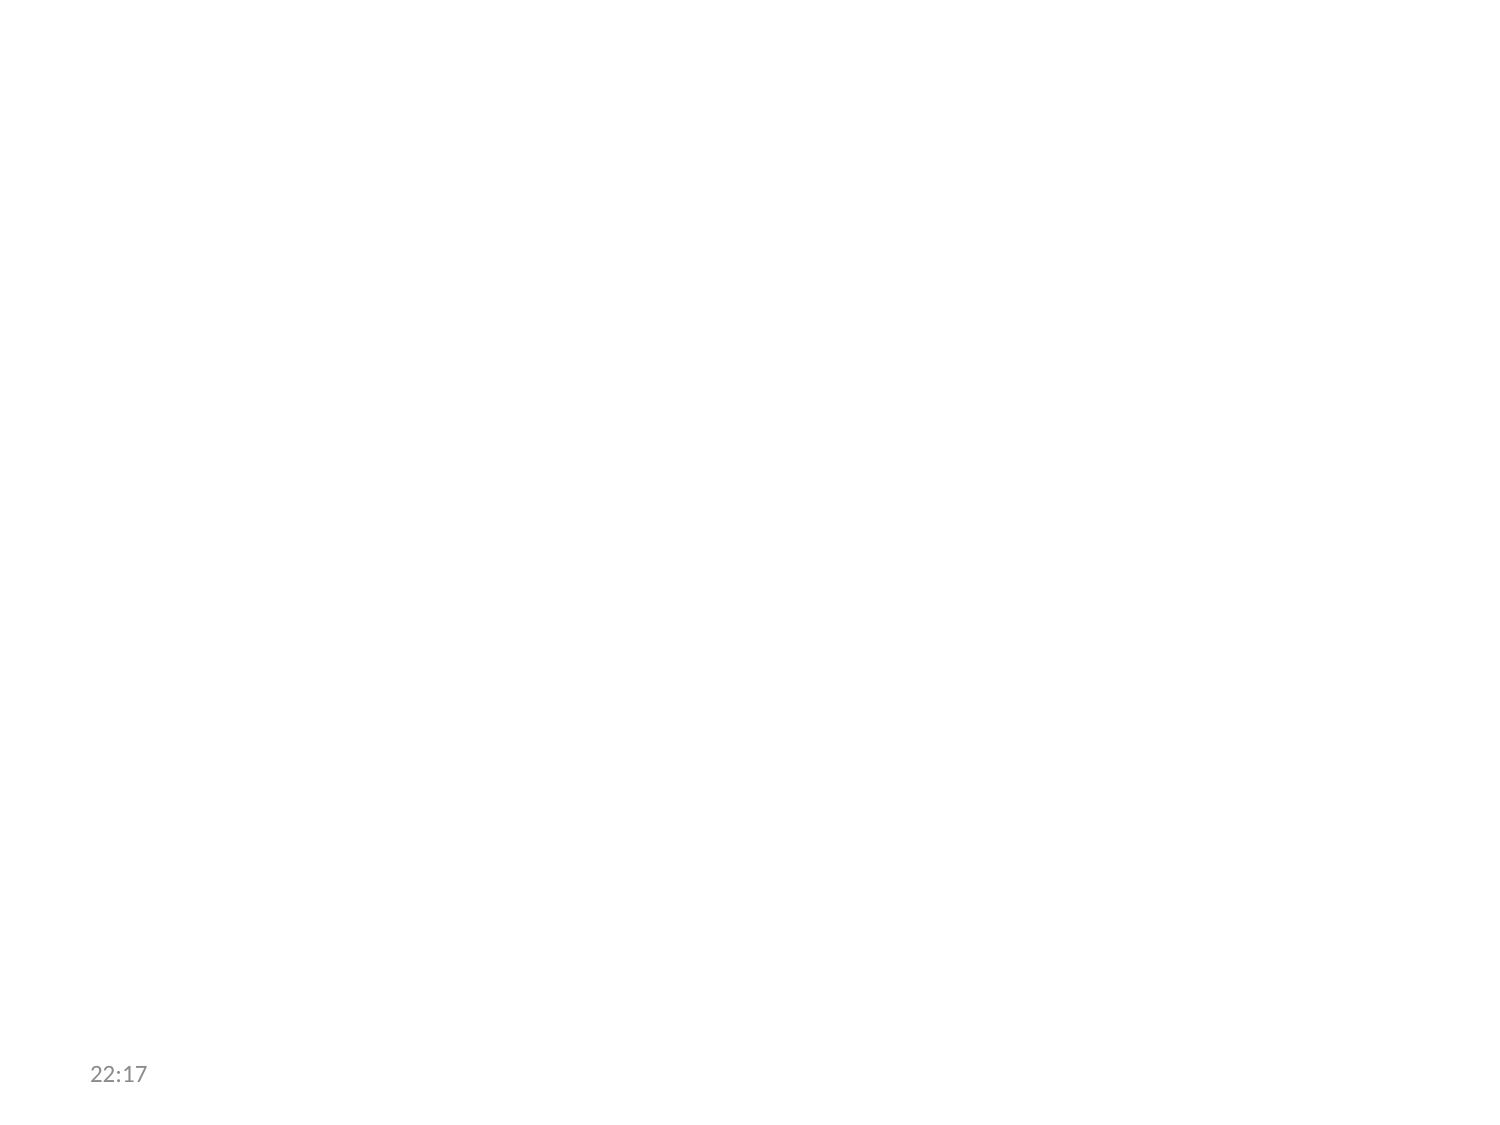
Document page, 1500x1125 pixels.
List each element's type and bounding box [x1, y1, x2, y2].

slide_number [75, 1042, 425, 1103]
